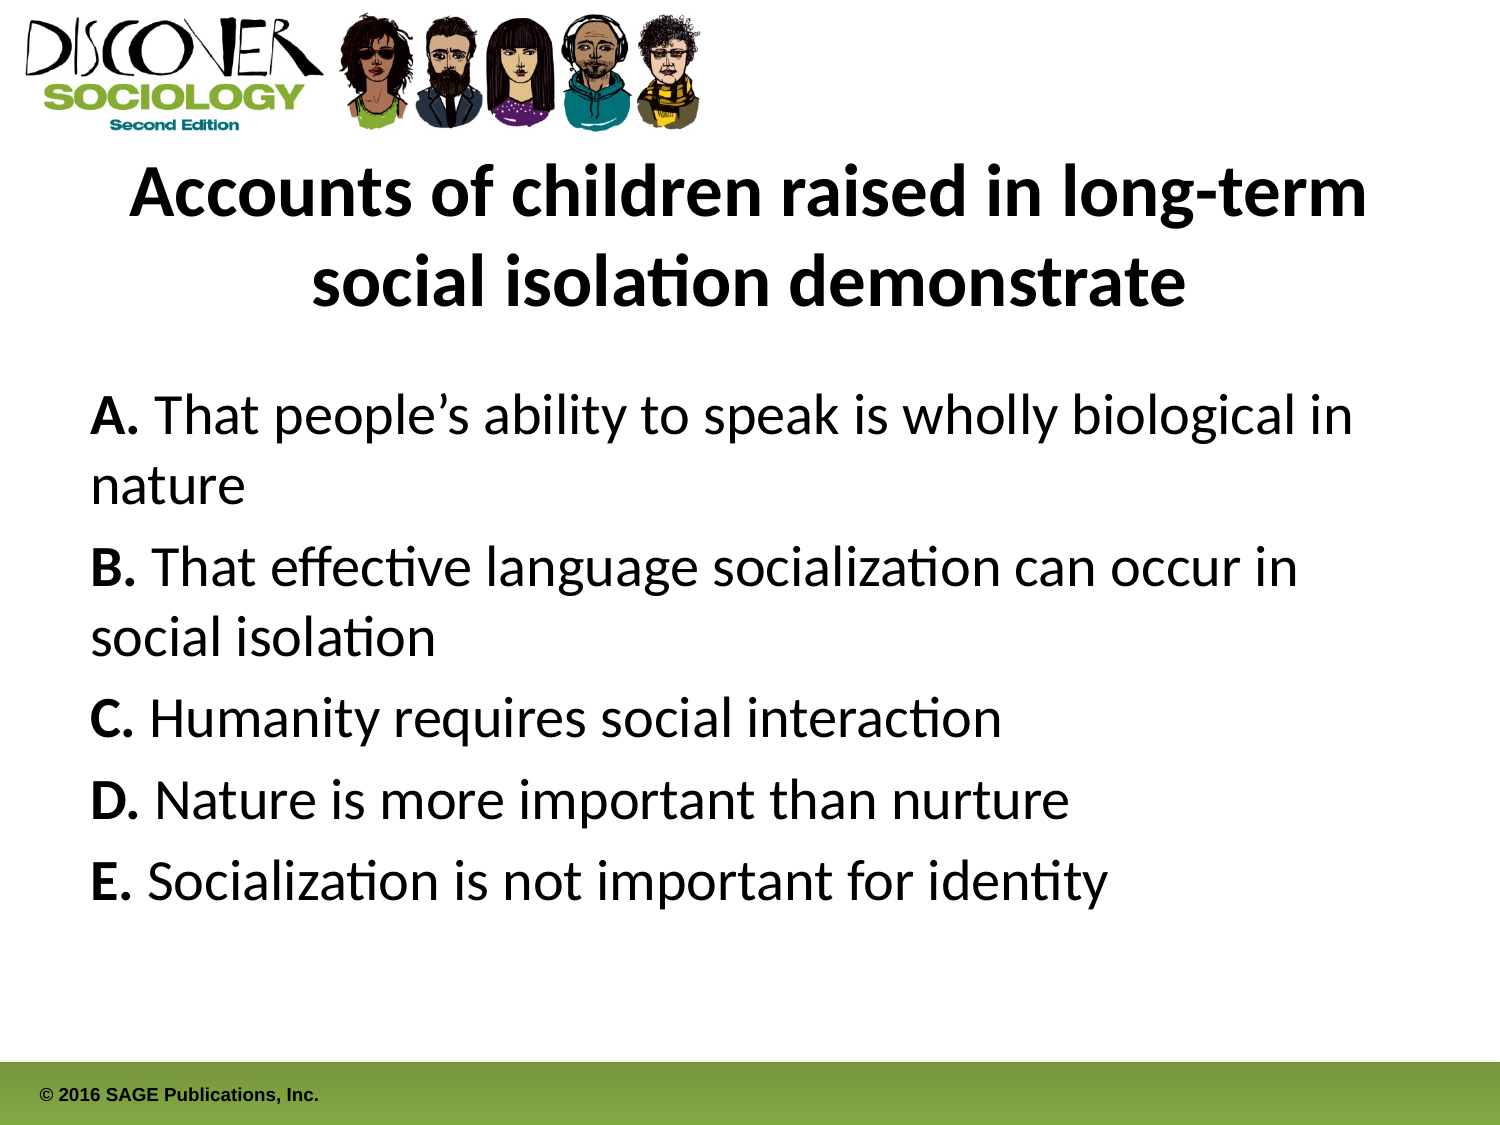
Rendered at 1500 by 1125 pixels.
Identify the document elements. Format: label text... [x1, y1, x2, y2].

list A. That people’s ability to speak is wholly biological in nature B. That effective language socialization can occur in social isolation C. Humanity requires social interaction D. Nature is more important than nurture E. Socialization is not important for identity [75, 369, 1425, 1112]
title Accounts of children raised in long-term social isolation demonstrate [75, 137, 1425, 325]
picture [0, 0, 1500, 1062]
